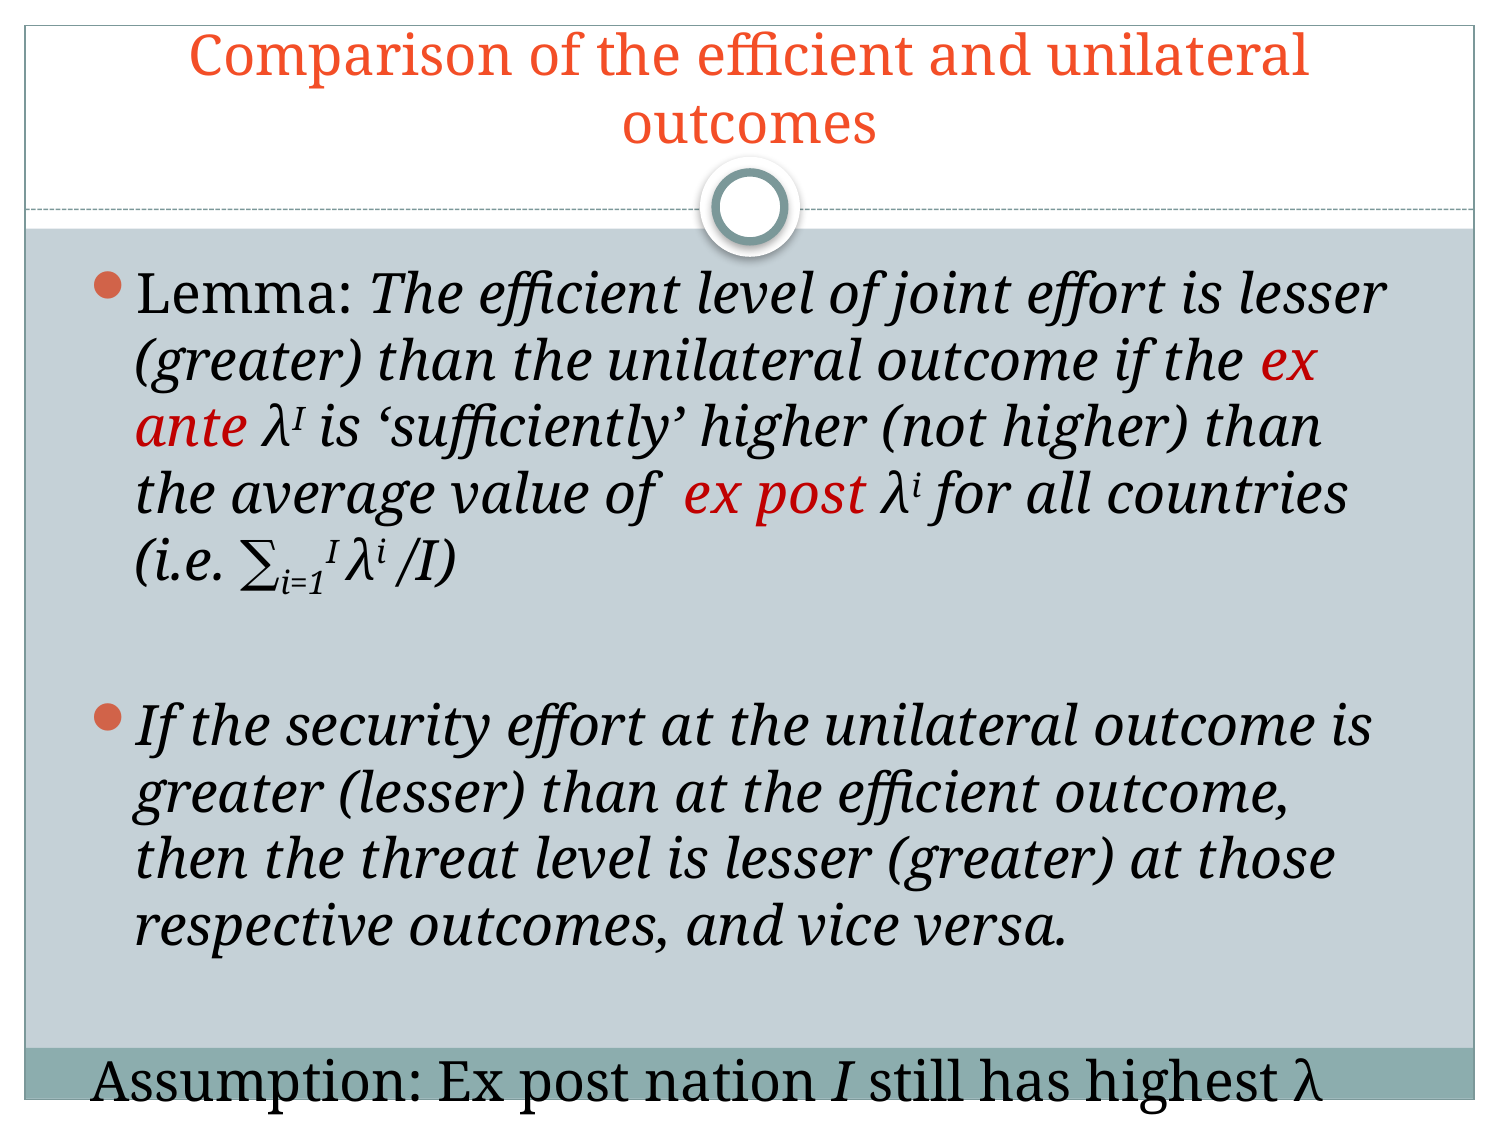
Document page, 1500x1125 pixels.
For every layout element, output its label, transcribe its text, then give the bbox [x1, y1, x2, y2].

title Comparison of the efficient and unilateral outcomes [49, 37, 1450, 163]
list Lemma: The efficient level of joint effort is lesser (greater) than the unilateral outcome if the ex ante λI is ‘sufficiently’ higher (not higher) than the average value of ex post λi for all countries (i.e. ∑i=1I λi /I) If the security effort at the unilateral outcome is greater (lesser) than at the efficient outcome, then the threat level is lesser (greater) at those respective outcomes, and vice versa. Assumption: Ex post nation I still has highest λ [74, 249, 1426, 1125]
